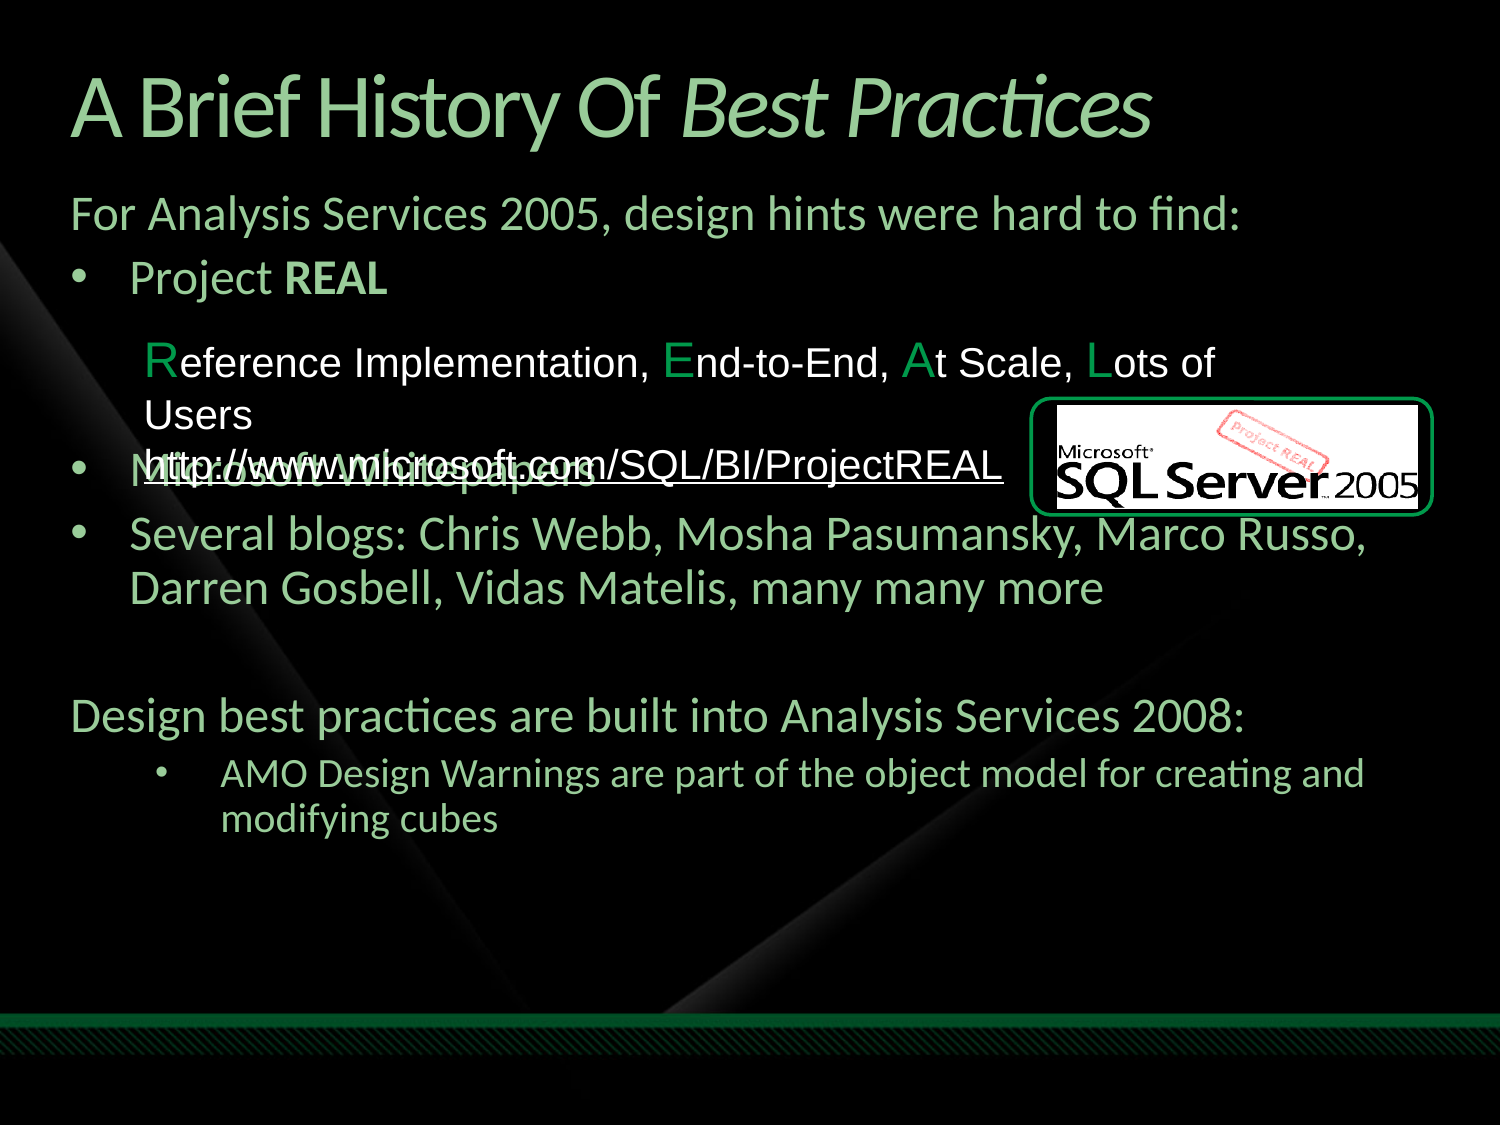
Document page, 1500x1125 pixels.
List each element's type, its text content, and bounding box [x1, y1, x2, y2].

text_box Reference Implementation, End-to-End, At Scale, Lots of Users http://www.microsoft.com/SQL/BI/ProjectREAL [128, 320, 1351, 496]
list For Analysis Services 2005, design hints were hard to find: Project REAL Microsoft Whitepapers Several blogs: Chris Webb, Mosha Pasumansky, Marco Russo, Darren Gosbell, Vidas Matelis, many many more Design best practices are built into Analysis Services 2008: AMO Design Warnings are part of the object model for creating and modifying cubes [70, 187, 1430, 920]
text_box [1031, 398, 1433, 516]
picture [0, 0, 1500, 1125]
title A Brief History Of Best Practices [70, 58, 1430, 164]
